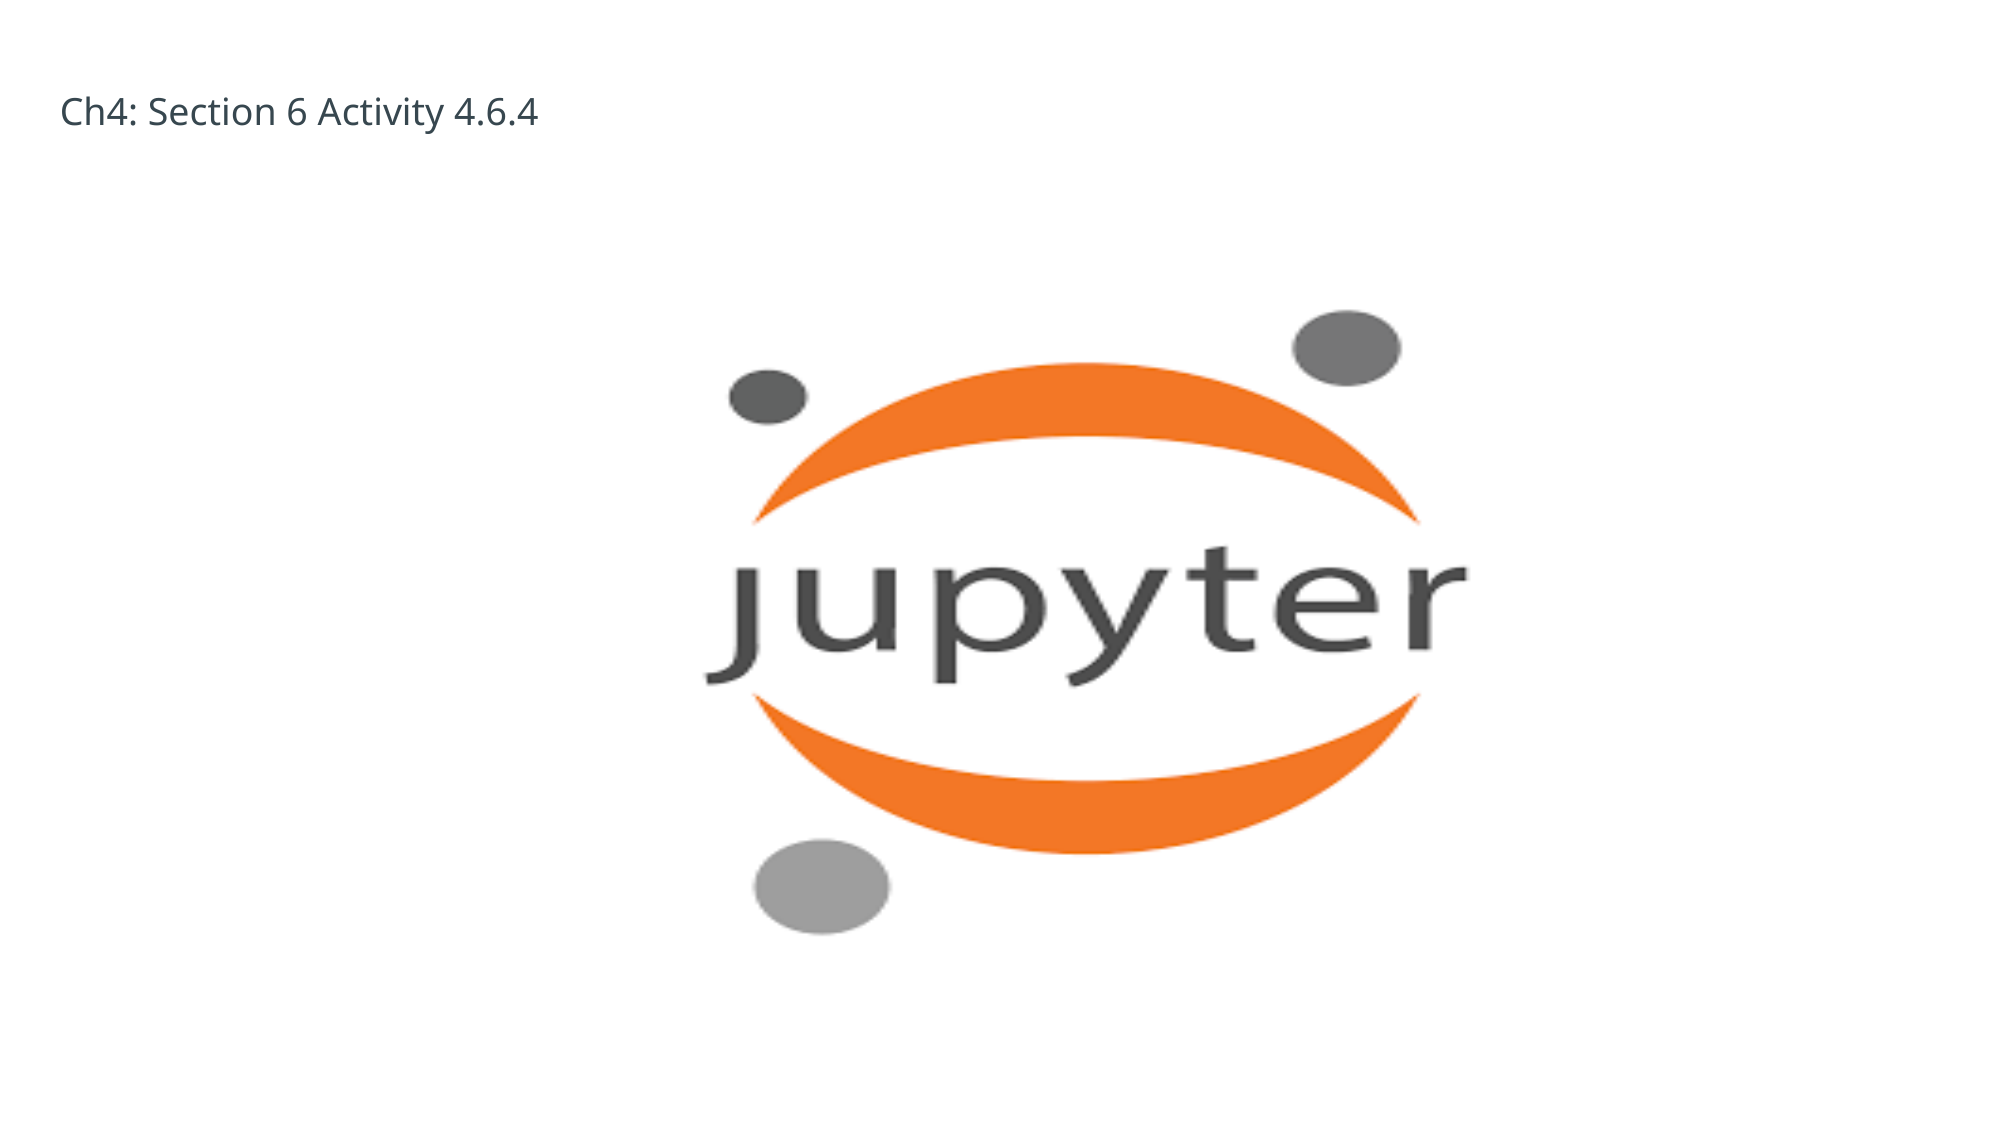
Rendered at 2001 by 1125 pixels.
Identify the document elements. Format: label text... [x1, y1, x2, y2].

picture [697, 302, 1482, 939]
text_box Ch4: Section 6 Activity 4.6.4 [44, 80, 1045, 141]
